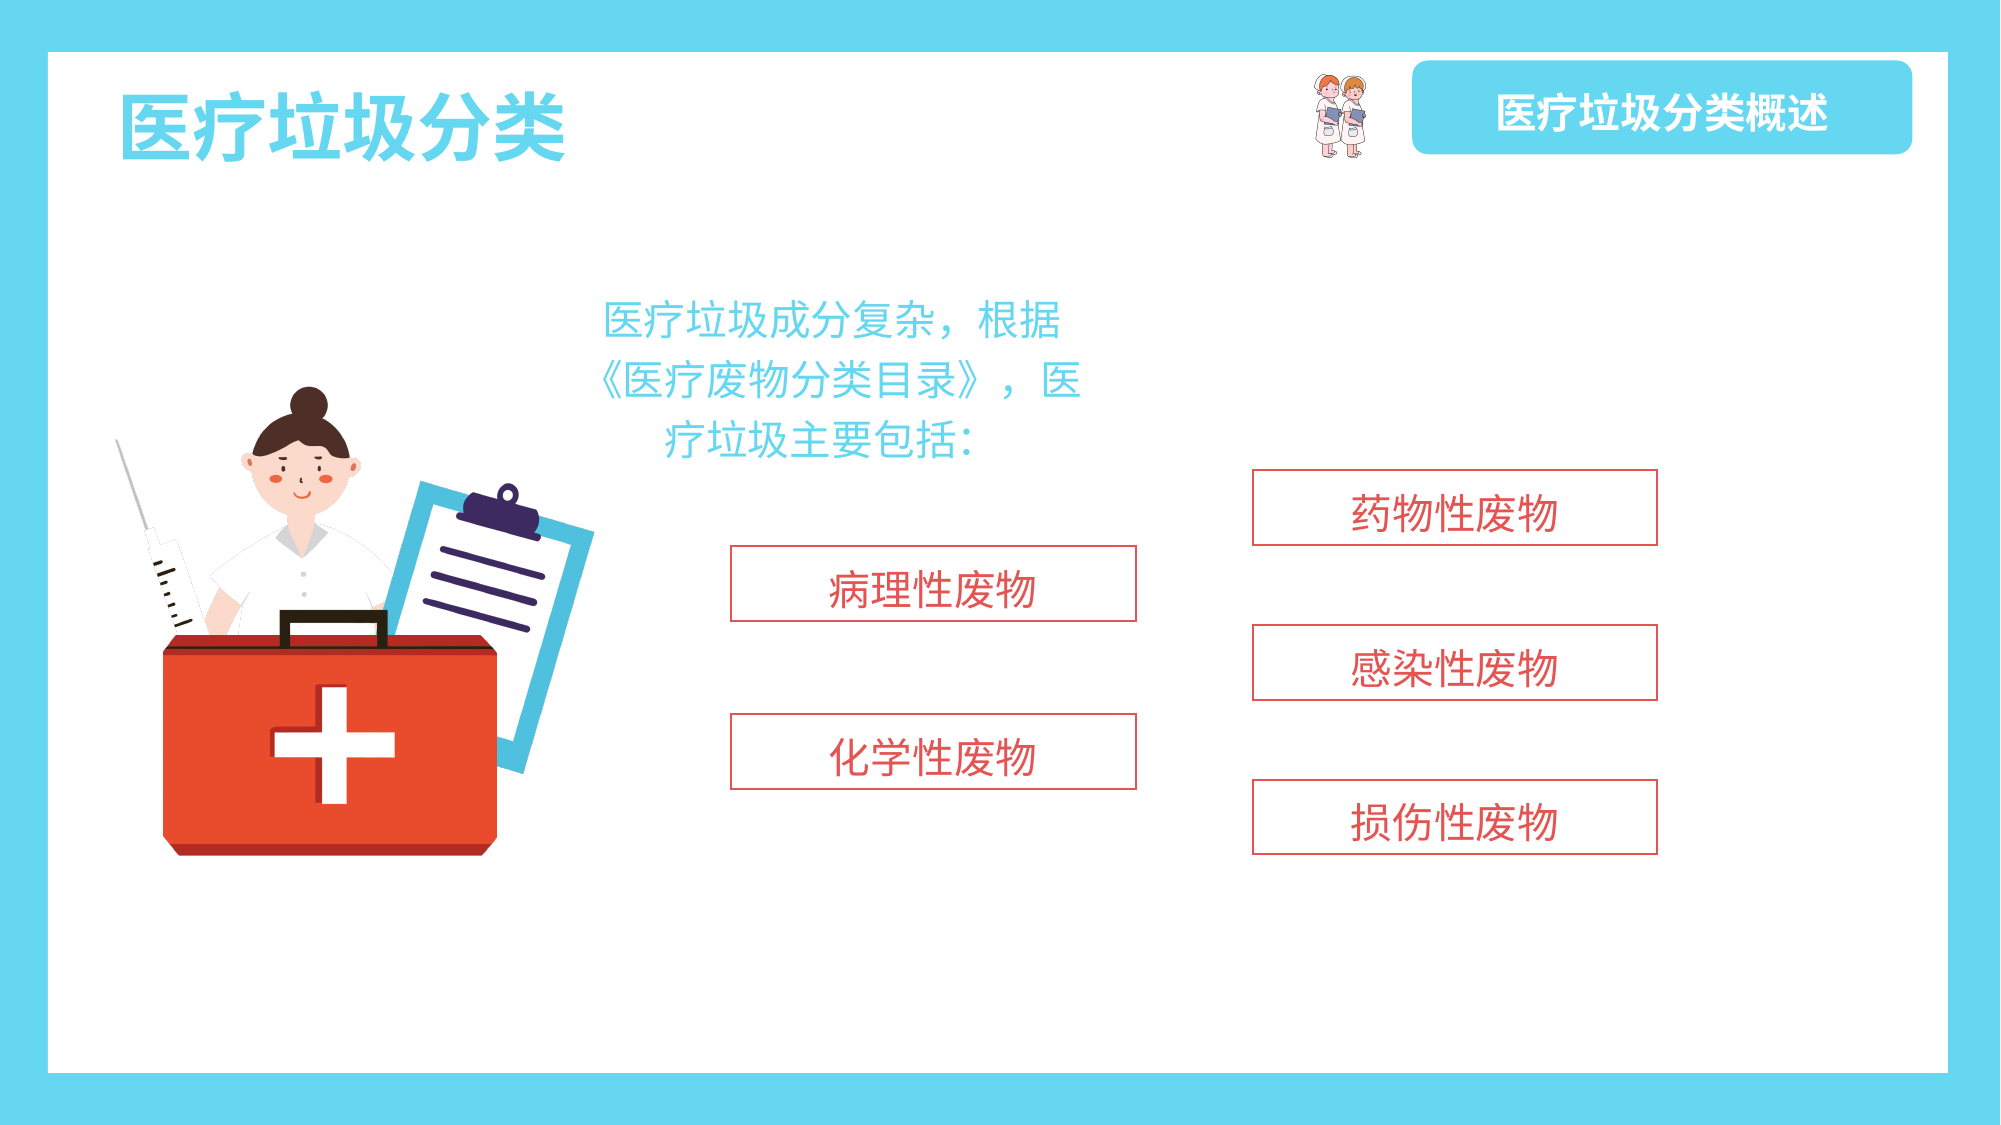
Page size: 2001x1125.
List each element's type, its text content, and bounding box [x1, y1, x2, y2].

text_box 医疗垃圾成分复杂，根据《医疗废物分类目录》，医疗垃圾主要包括： [561, 276, 1102, 472]
text_box 化学性废物 [730, 713, 1137, 790]
text_box 药物性废物 [1252, 469, 1658, 546]
text_box 损伤性废物 [1252, 779, 1658, 855]
picture [97, 366, 610, 879]
text_box 医疗垃圾分类概述 [1411, 59, 1914, 156]
picture [1272, 64, 1416, 167]
text_box 感染性废物 [1252, 624, 1658, 701]
text_box 医疗垃圾分类 [41, 54, 645, 178]
text_box 病理性废物 [730, 545, 1137, 622]
